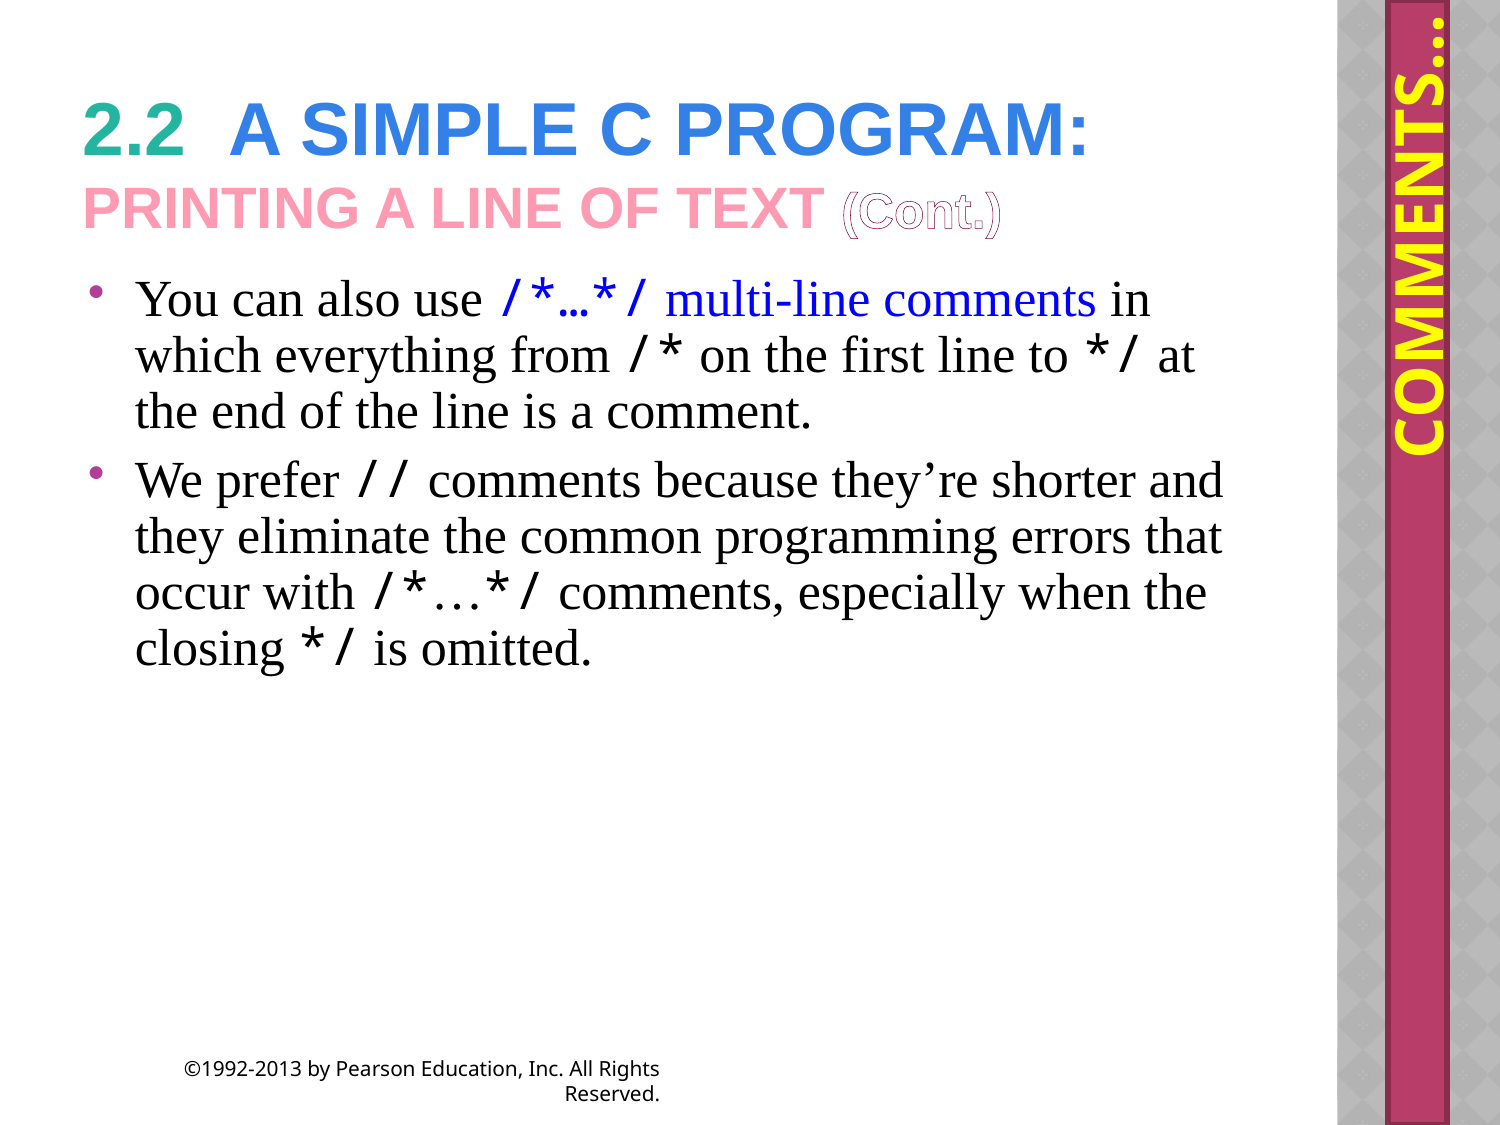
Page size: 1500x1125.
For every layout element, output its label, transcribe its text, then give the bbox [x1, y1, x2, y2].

footer ©1992-2013 by Pearson Education, Inc. All Rights Reserved. [75, 1075, 675, 1114]
list You can also use /*…*/ multi-line comments in which everything from /* on the first line to */ at the end of the line is a comment. We prefer // comments because they’re shorter and they eliminate the common programming errors that occur with /*…*/ comments, especially when the closing */ is omitted. [75, 264, 1263, 1059]
text_box Comments… [1385, 0, 1450, 1125]
title 2.2 A Simple C Program: Printing a Line of Text (Cont.) [75, 52, 1263, 240]
